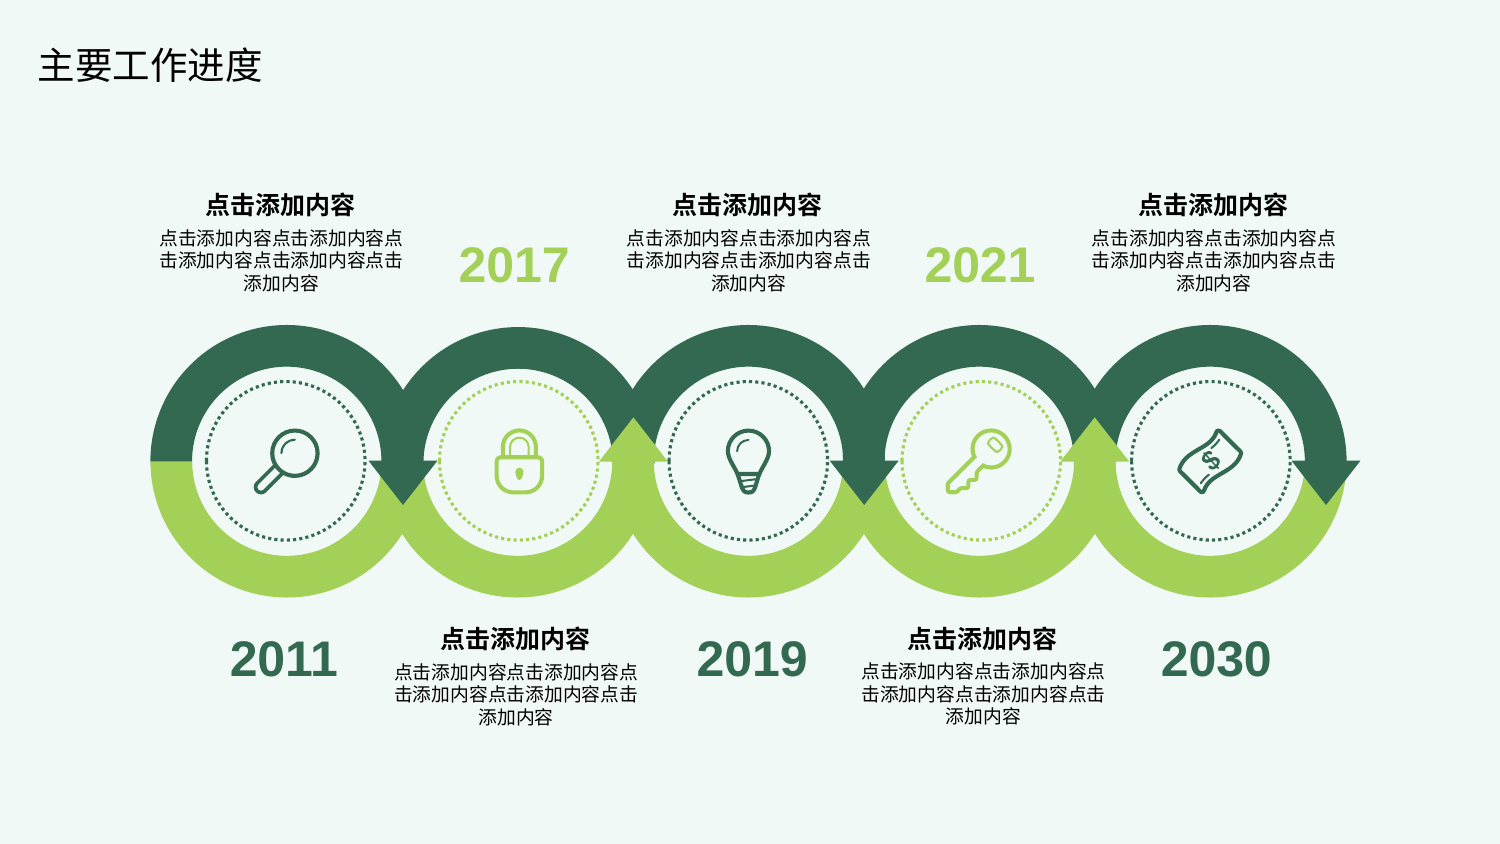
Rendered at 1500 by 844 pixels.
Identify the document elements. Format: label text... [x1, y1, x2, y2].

text_box 2019 [696, 626, 808, 687]
text_box 点击添加内容 [661, 184, 835, 226]
text_box 2021 [924, 231, 1036, 293]
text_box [438, 324, 668, 598]
text_box 点击添加内容点击添加内容点击添加内容点击添加内容点击添加内容 [379, 654, 653, 734]
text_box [668, 324, 899, 598]
text_box 点击添加内容 [896, 618, 1070, 660]
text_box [150, 324, 438, 598]
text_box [899, 324, 1130, 598]
text_box 点击添加内容 [429, 618, 602, 660]
text_box 点击添加内容点击添加内容点击添加内容点击添加内容点击添加内容 [611, 220, 886, 300]
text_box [1130, 324, 1361, 598]
text_box 点击添加内容点击添加内容点击添加内容点击添加内容点击添加内容 [144, 220, 418, 300]
text_box 点击添加内容点击添加内容点击添加内容点击添加内容点击添加内容 [846, 654, 1120, 733]
text_box 2030 [1160, 626, 1272, 687]
text_box 2011 [229, 626, 339, 687]
text_box 点击添加内容点击添加内容点击添加内容点击添加内容点击添加内容 [1077, 220, 1351, 300]
text_box 点击添加内容 [1126, 184, 1300, 226]
text_box 2017 [458, 231, 570, 293]
text_box 点击添加内容 [194, 184, 368, 226]
